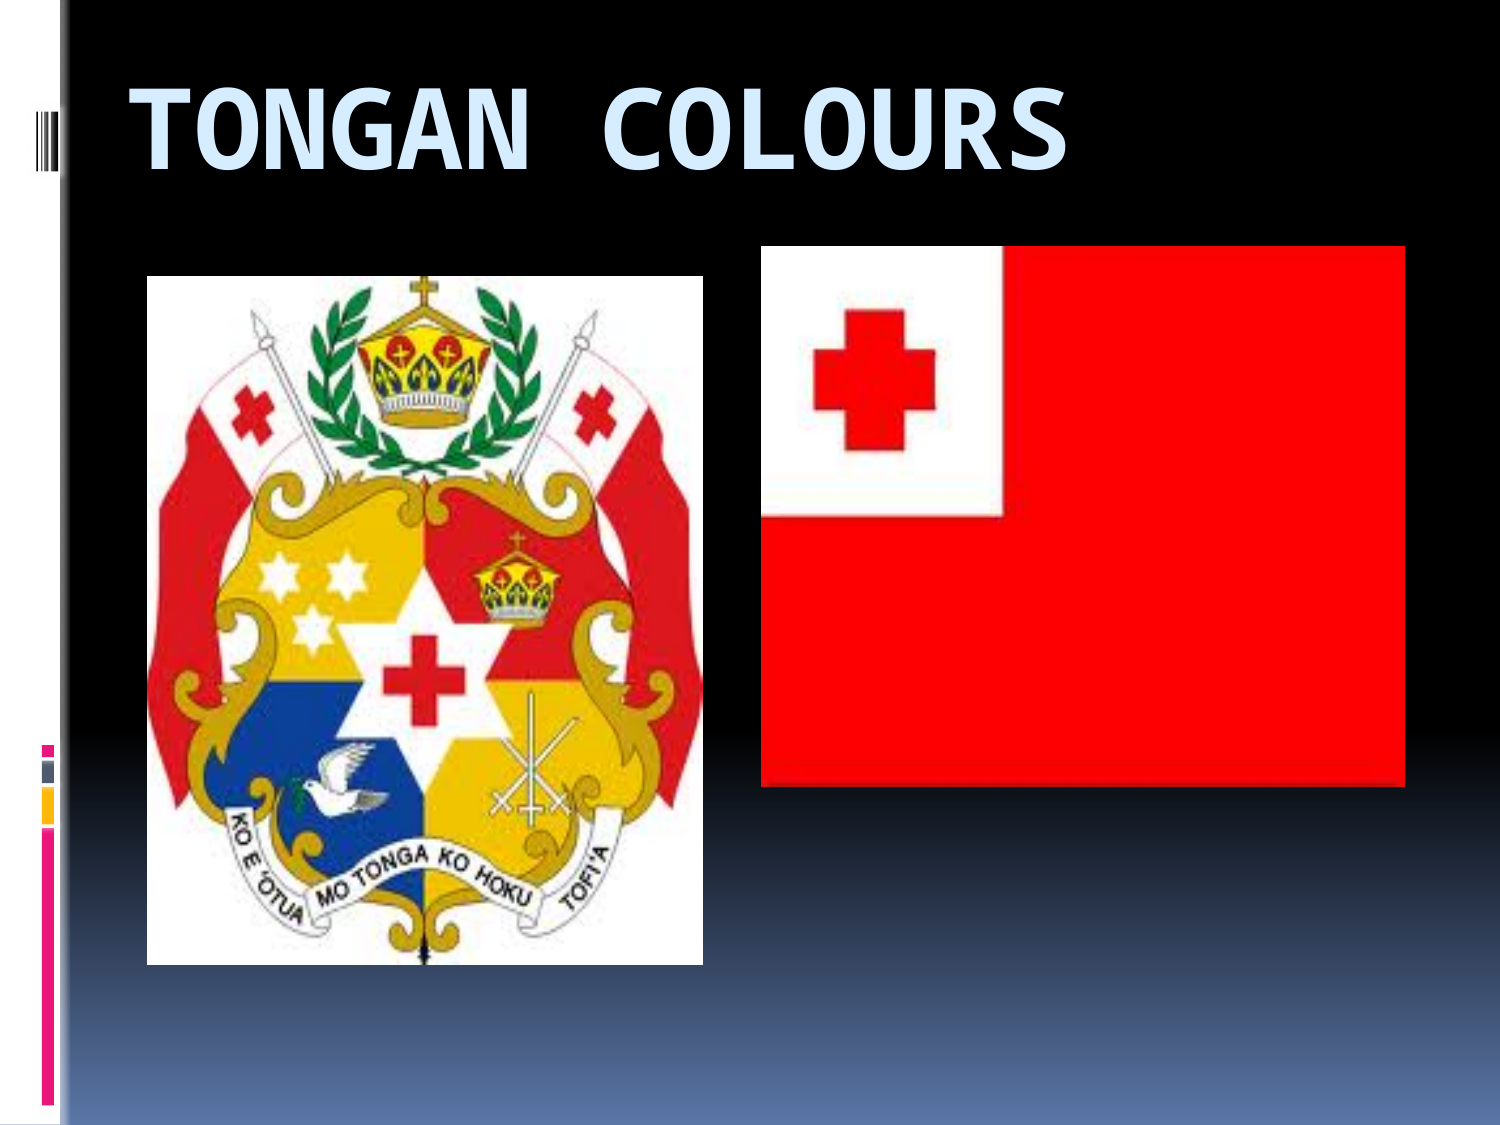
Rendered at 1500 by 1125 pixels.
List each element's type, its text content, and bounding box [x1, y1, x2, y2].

title Tongan colours [112, 49, 1388, 374]
picture [147, 276, 704, 965]
picture [761, 246, 1405, 788]
